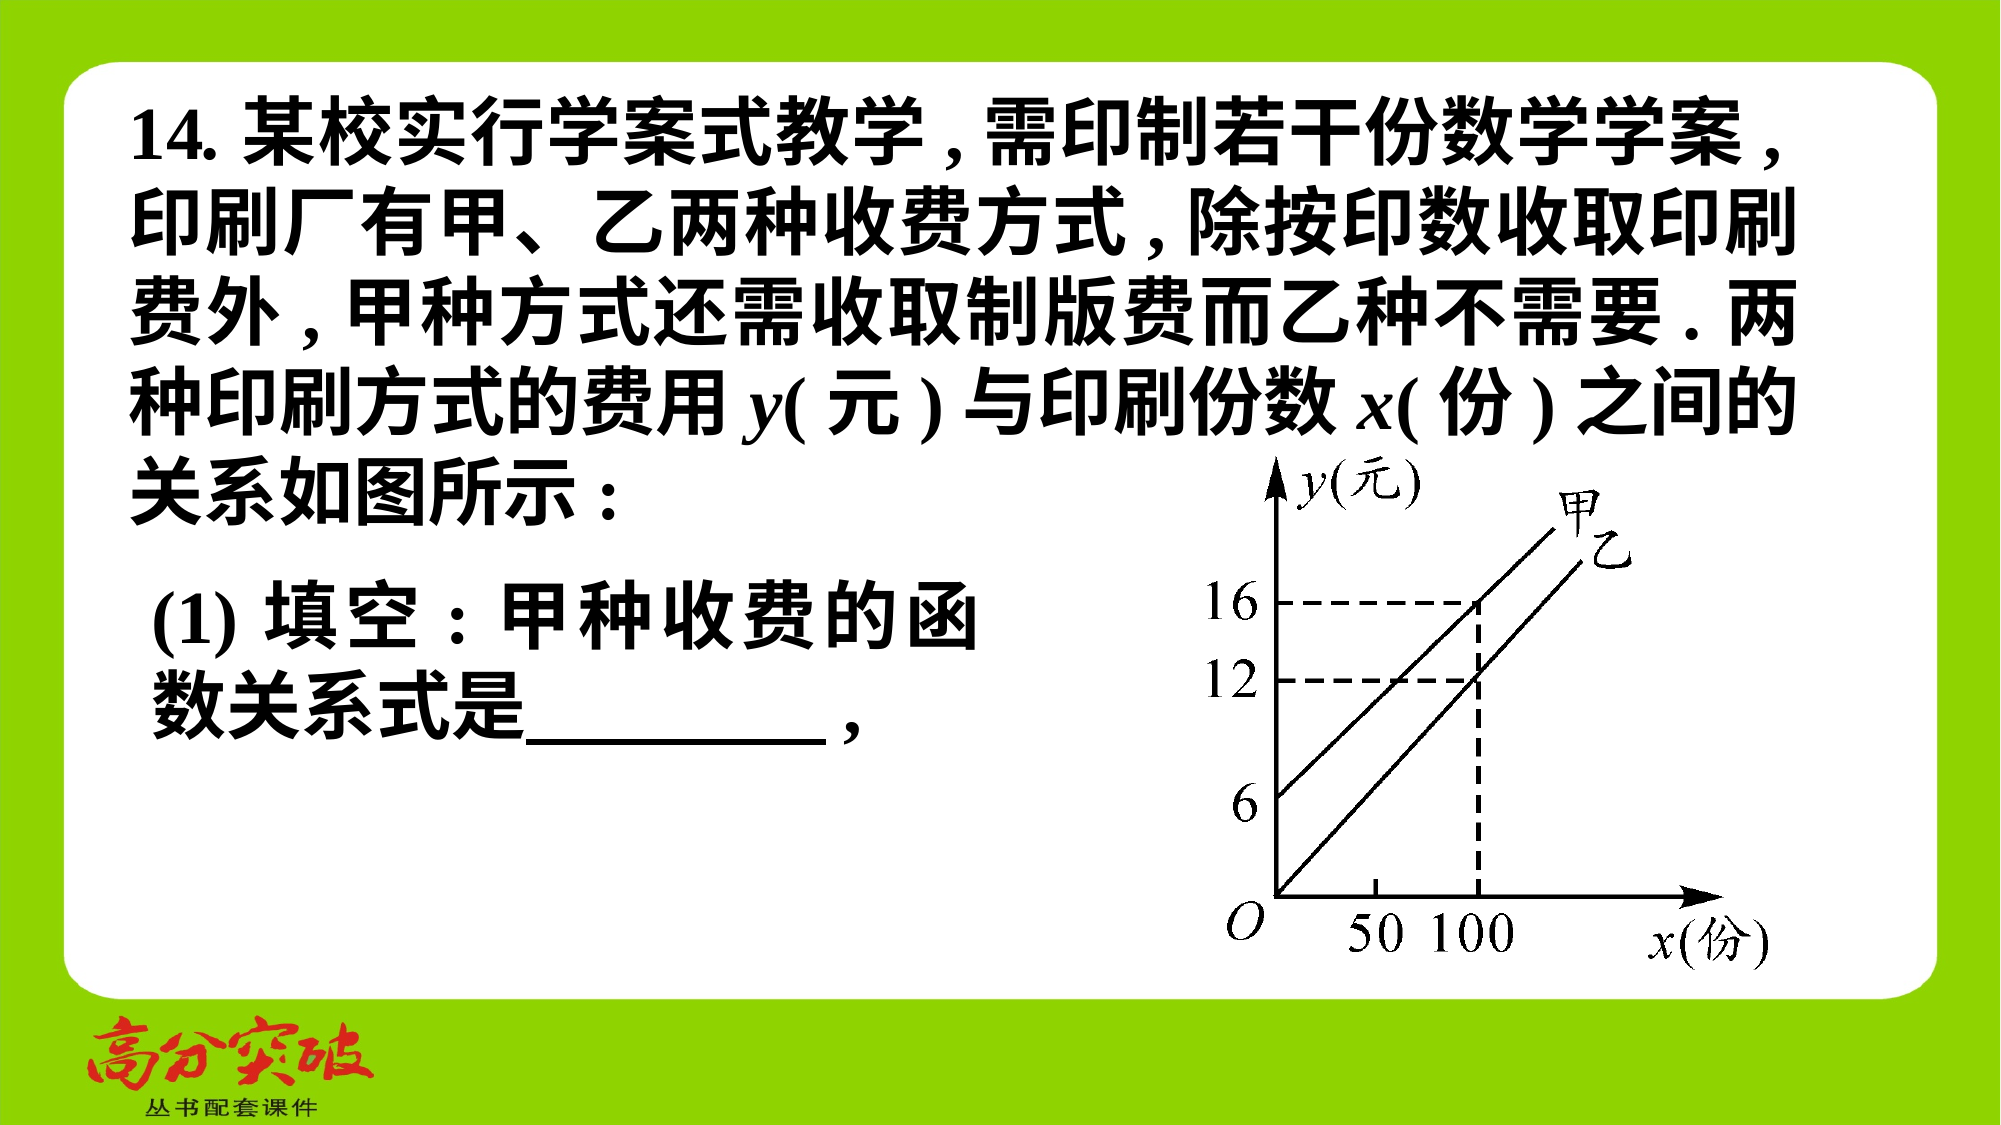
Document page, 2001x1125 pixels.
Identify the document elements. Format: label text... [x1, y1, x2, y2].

text_box (1)填空:甲种收费的函数关系式是 , [136, 561, 997, 757]
picture [0, 0, 2001, 1125]
text_box 14.某校实行学案式教学,需印制若干份数学学案,印刷厂有甲、乙两种收费方式,除按印数收取印刷费外,甲种方式还需收取制版费而乙种不需要.两种印刷方式的费用y(元)与印刷份数x(份)之间的关系如图所示: [114, 77, 1815, 542]
